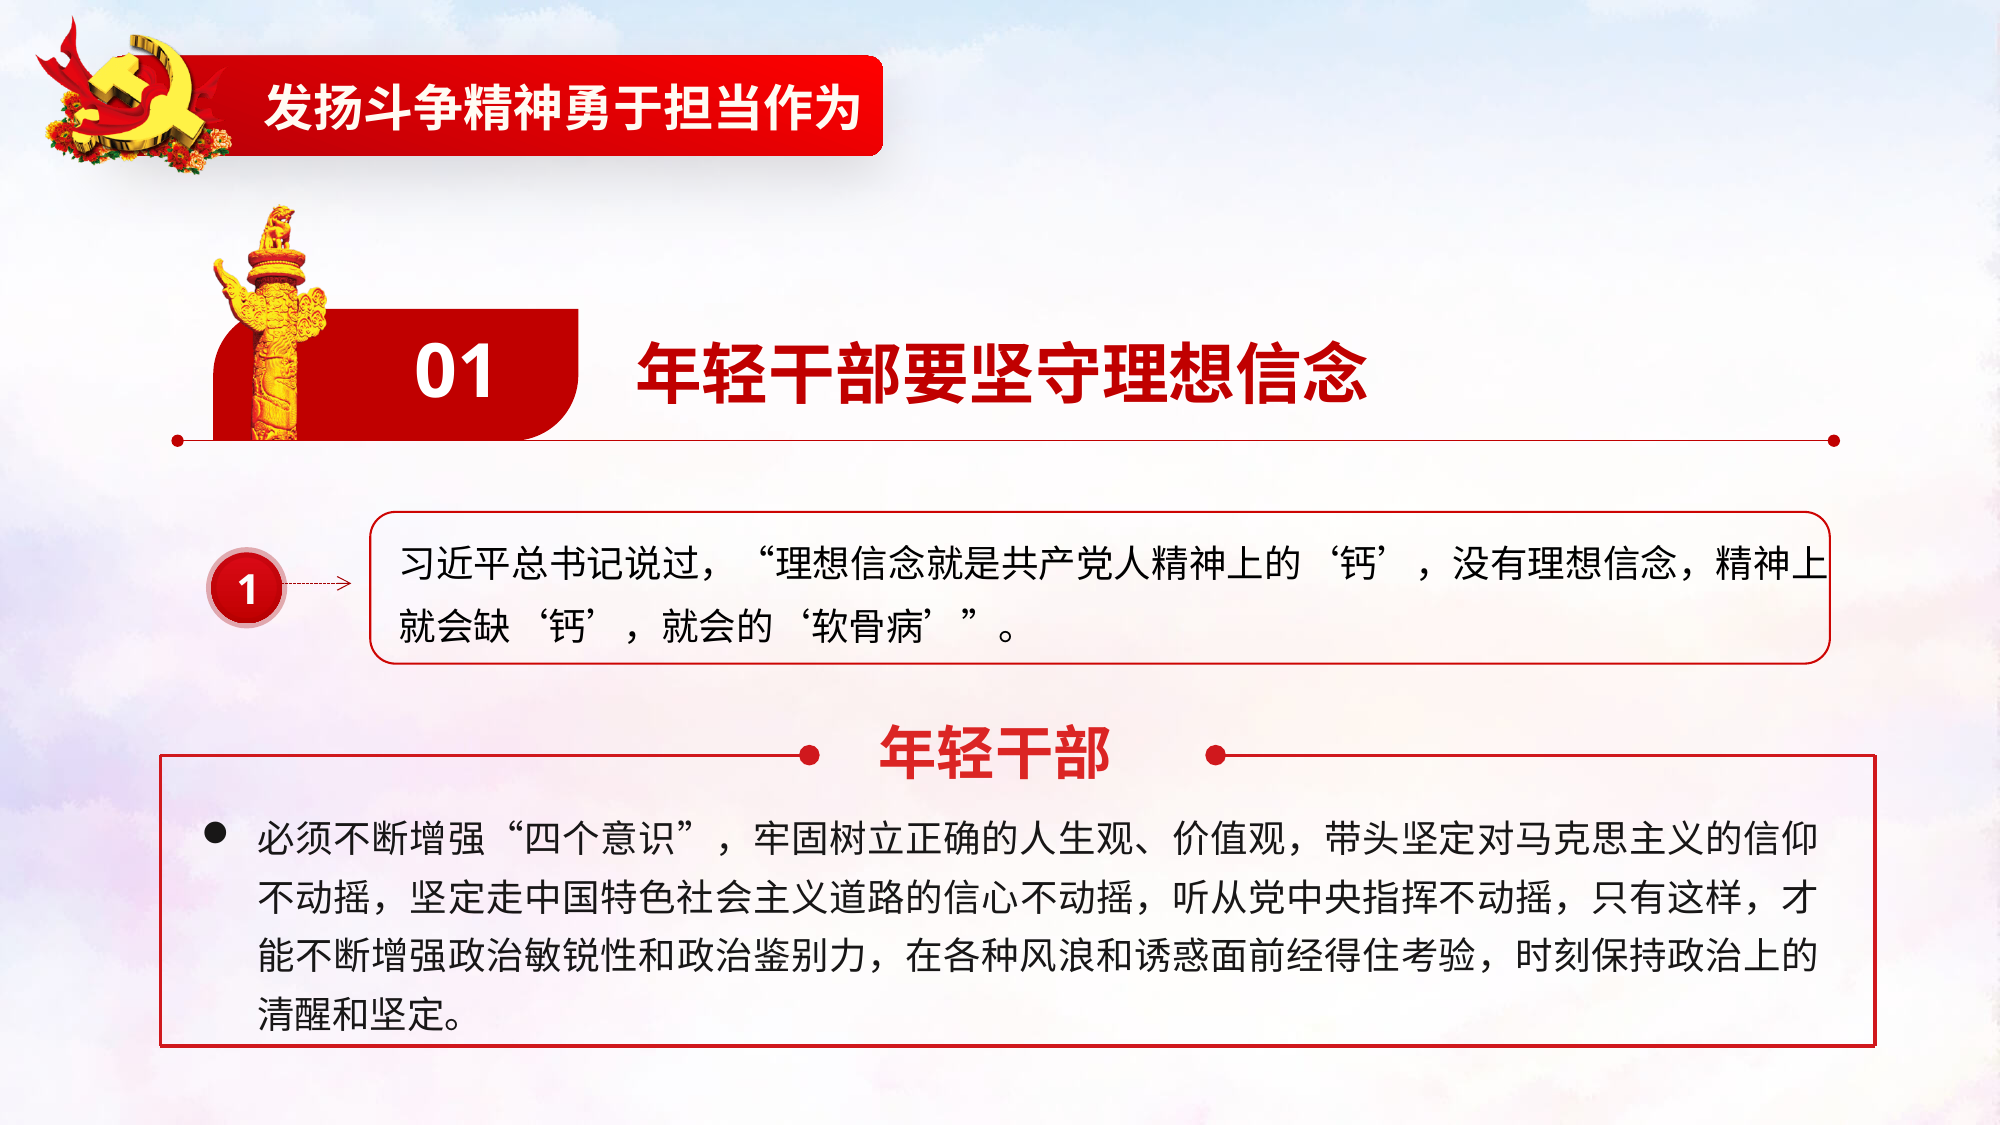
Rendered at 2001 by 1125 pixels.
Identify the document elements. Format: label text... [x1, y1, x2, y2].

text_box 1 [211, 552, 283, 624]
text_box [213, 204, 579, 440]
picture [0, 0, 2000, 1125]
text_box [370, 511, 1844, 664]
text_box 年轻干部要坚守理想信念 [620, 324, 1467, 420]
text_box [35, 15, 883, 175]
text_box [160, 755, 1876, 1047]
text_box 年轻干部 [863, 708, 1157, 755]
